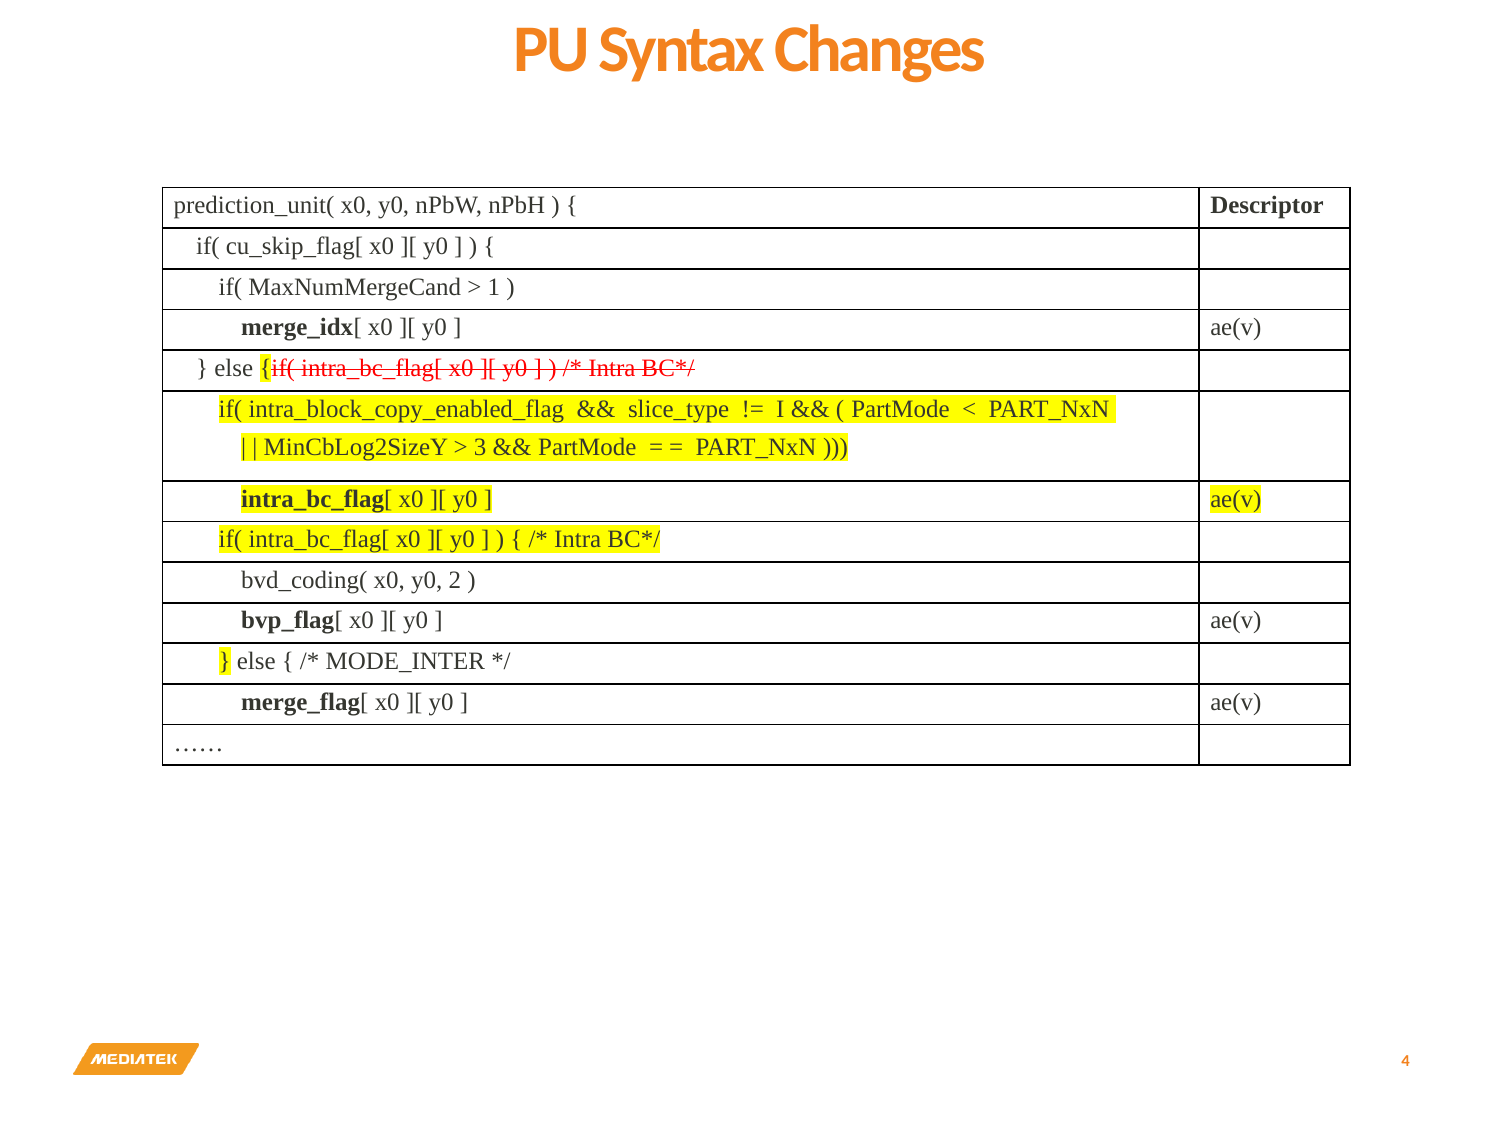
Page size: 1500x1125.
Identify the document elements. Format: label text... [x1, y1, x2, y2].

table_cell } else { /* MODE_INTER */ [163, 644, 1198, 683]
table_cell [1200, 644, 1349, 683]
table_cell [1200, 563, 1349, 602]
table_header Descriptor [1200, 188, 1349, 227]
title PU Syntax Changes [75, 12, 1425, 200]
picture [73, 1043, 199, 1075]
table_cell ae(v) [1200, 482, 1349, 521]
table_cell [1200, 229, 1349, 268]
table_cell merge_idx[ x0 ][ y0 ] [163, 310, 1198, 349]
table_cell [1200, 522, 1349, 561]
table_cell [1200, 351, 1349, 390]
table_cell [1200, 392, 1349, 480]
table_cell [1200, 270, 1349, 309]
table_cell intra_bc_flag[ x0 ][ y0 ] [163, 482, 1198, 521]
table_cell if( cu_skip_flag[ x0 ][ y0 ] ) { [163, 229, 1198, 268]
table_cell if( MaxNumMergeCand > 1 ) [163, 270, 1198, 309]
table_cell ae(v) [1200, 604, 1349, 642]
table_cell bvd_coding( x0, y0, 2 ) [163, 563, 1198, 602]
table_cell bvp_flag[ x0 ][ y0 ] [163, 604, 1198, 642]
table_cell [1200, 725, 1349, 764]
table_cell if( intra_block_copy_enabled_flag && slice_type != I && ( PartMode < PART_NxN | | MinCbLog2SizeY > 3 && PartMode = = PART_NxN ))) [163, 392, 1198, 480]
slide_number 4 [1251, 1029, 1425, 1090]
table_cell ae(v) [1200, 310, 1349, 349]
table_cell ae(v) [1200, 685, 1349, 724]
table_cell …… [163, 725, 1198, 764]
table_cell } else {if( intra_bc_flag[ x0 ][ y0 ] ) /* Intra BC*/ [163, 351, 1198, 390]
table_cell if( intra_bc_flag[ x0 ][ y0 ] ) { /* Intra BC*/ [163, 522, 1198, 561]
table_cell merge_flag[ x0 ][ y0 ] [163, 685, 1198, 724]
table_header prediction_unit( x0, y0, nPbW, nPbH ) { [163, 188, 1198, 227]
